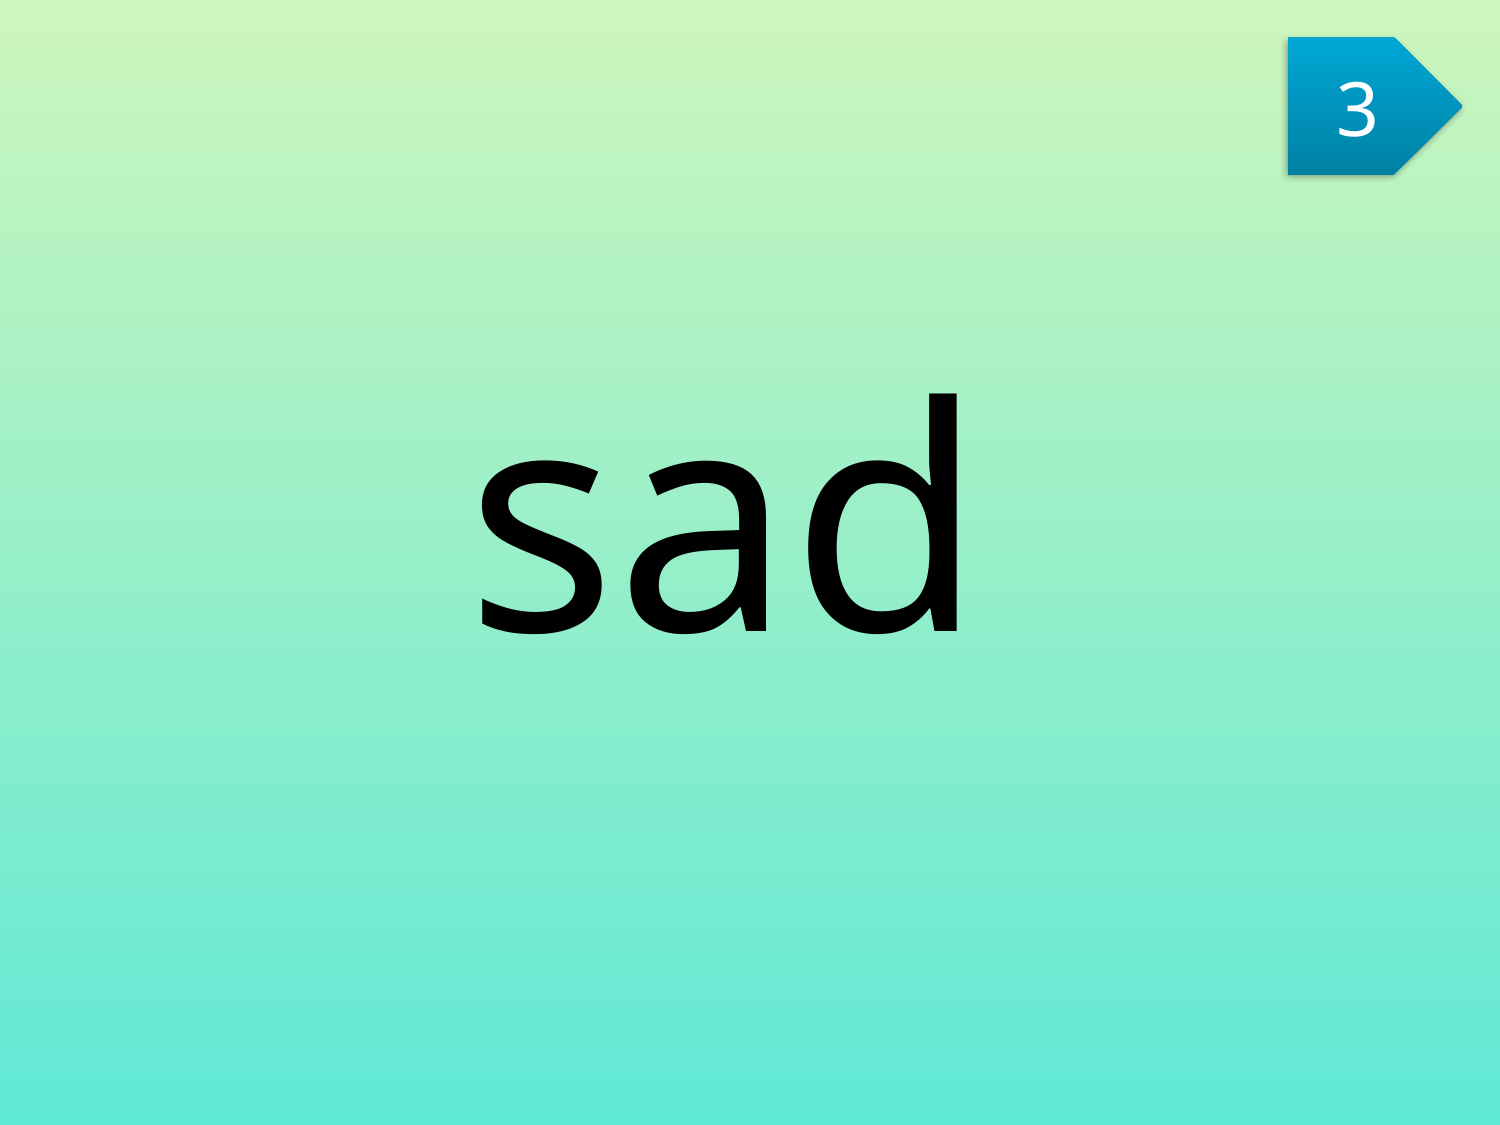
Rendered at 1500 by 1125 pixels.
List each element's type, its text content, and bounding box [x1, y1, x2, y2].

text_box 3 [1287, 37, 1463, 175]
title sad [50, 412, 1400, 600]
